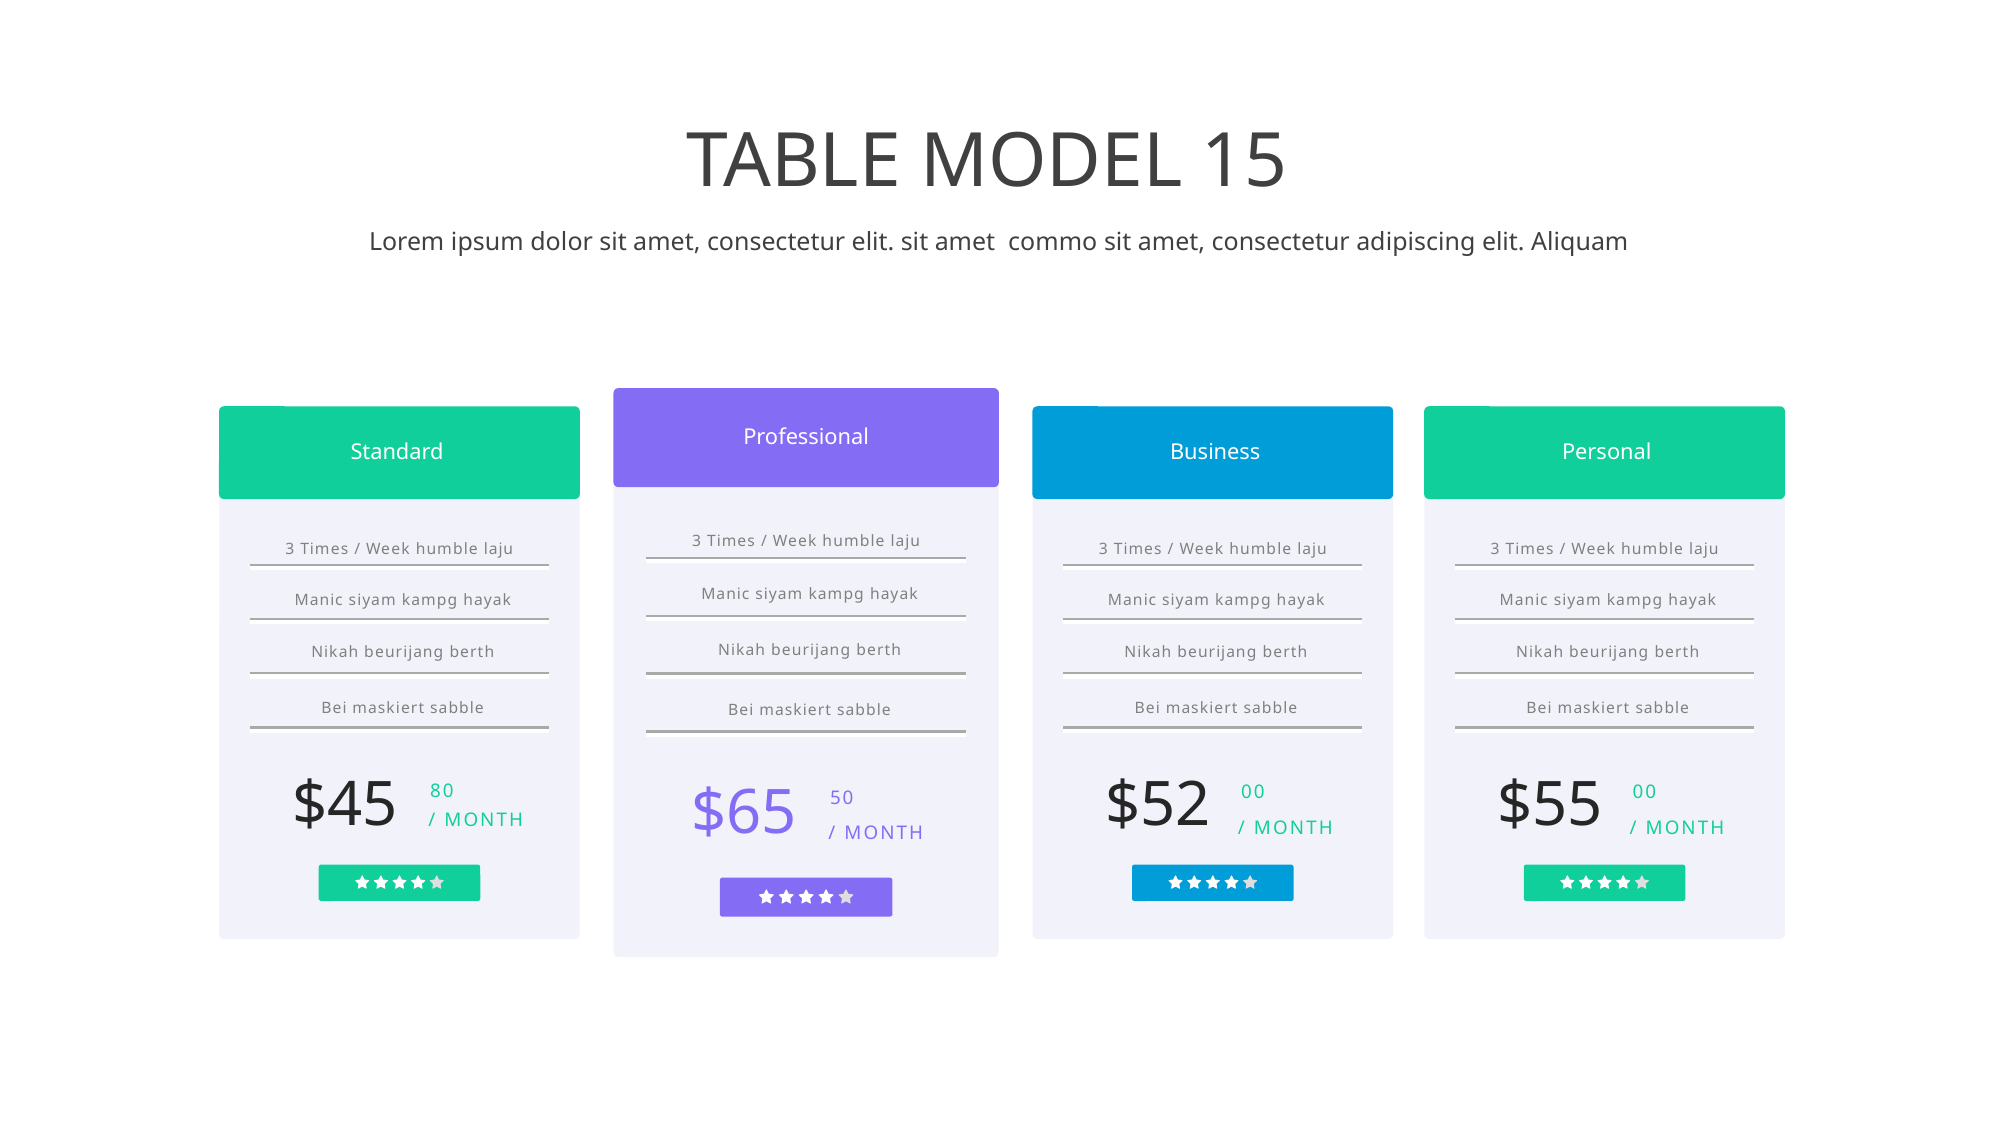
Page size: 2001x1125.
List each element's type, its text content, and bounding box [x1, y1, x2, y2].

text_box Manic siyam kampg hayak [283, 576, 522, 613]
text_box [1616, 875, 1631, 889]
text_box [218, 406, 580, 500]
text_box / month [1625, 805, 1738, 845]
text_box Nikah beurijang berth [1117, 627, 1315, 665]
text_box 00 [1628, 771, 1711, 805]
text_box 80 [426, 768, 515, 792]
text_box Lorem ipsum dolor sit amet, consectetur elit. sit amet commo sit amet, consectetur adipiscing elit. Aliquam [341, 202, 1659, 263]
text_box Manic siyam kampg hayak [1488, 576, 1727, 613]
text_box [318, 864, 481, 902]
text_box [719, 877, 893, 917]
text_box 3 Times / Week humble laju [673, 515, 939, 555]
text_box [1523, 864, 1686, 902]
text_box [1579, 875, 1594, 889]
text_box [411, 875, 426, 889]
text_box [1032, 496, 1394, 939]
text_box 3 Times / Week humble laju [1088, 525, 1338, 563]
text_box Standard [281, 429, 513, 472]
text_box $45 [288, 745, 444, 856]
text_box [1634, 875, 1649, 889]
text_box $55 [1493, 745, 1649, 856]
text_box Bei maskiert sabble [304, 684, 502, 721]
text_box [392, 875, 407, 889]
text_box Nikah beurijang berth [1509, 627, 1707, 665]
text_box $65 [687, 757, 854, 862]
text_box Bei maskiert sabble [704, 685, 915, 724]
text_box 00 [1236, 771, 1319, 805]
text_box [1424, 406, 1786, 500]
text_box [1597, 875, 1612, 889]
text_box [1424, 497, 1785, 939]
text_box Personal [1491, 429, 1723, 472]
text_box 3 Times / Week humble laju [1480, 525, 1729, 563]
text_box [1132, 864, 1294, 902]
text_box [1205, 875, 1220, 889]
text_box Professional [725, 415, 887, 456]
text_box Manic siyam kampg hayak [1097, 576, 1336, 613]
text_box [758, 889, 854, 904]
text_box [613, 485, 999, 958]
text_box [429, 875, 444, 889]
text_box Nikah beurijang berth [304, 627, 502, 665]
text_box [1560, 875, 1575, 889]
text_box [373, 875, 388, 889]
text_box Business [1100, 429, 1331, 472]
text_box Manic siyam kampg hayak [680, 569, 939, 609]
text_box / month [1233, 805, 1346, 845]
text_box / month [824, 803, 934, 857]
text_box [1224, 875, 1239, 889]
text_box Bei maskiert sabble [1509, 684, 1707, 721]
text_box [219, 497, 580, 939]
text_box [1032, 406, 1394, 500]
text_box / month [424, 792, 537, 841]
text_box [1168, 875, 1183, 889]
text_box Bei maskiert sabble [1117, 684, 1315, 721]
text_box TABLE MODEL 15 [506, 66, 1469, 202]
text_box [355, 875, 370, 889]
text_box [1243, 875, 1258, 889]
text_box 3 Times / Week humble laju [275, 525, 524, 563]
text_box [613, 388, 999, 488]
text_box 50 [825, 776, 909, 803]
text_box [1187, 875, 1202, 889]
text_box Nikah beurijang berth [704, 624, 915, 664]
text_box $52 [1101, 745, 1258, 856]
